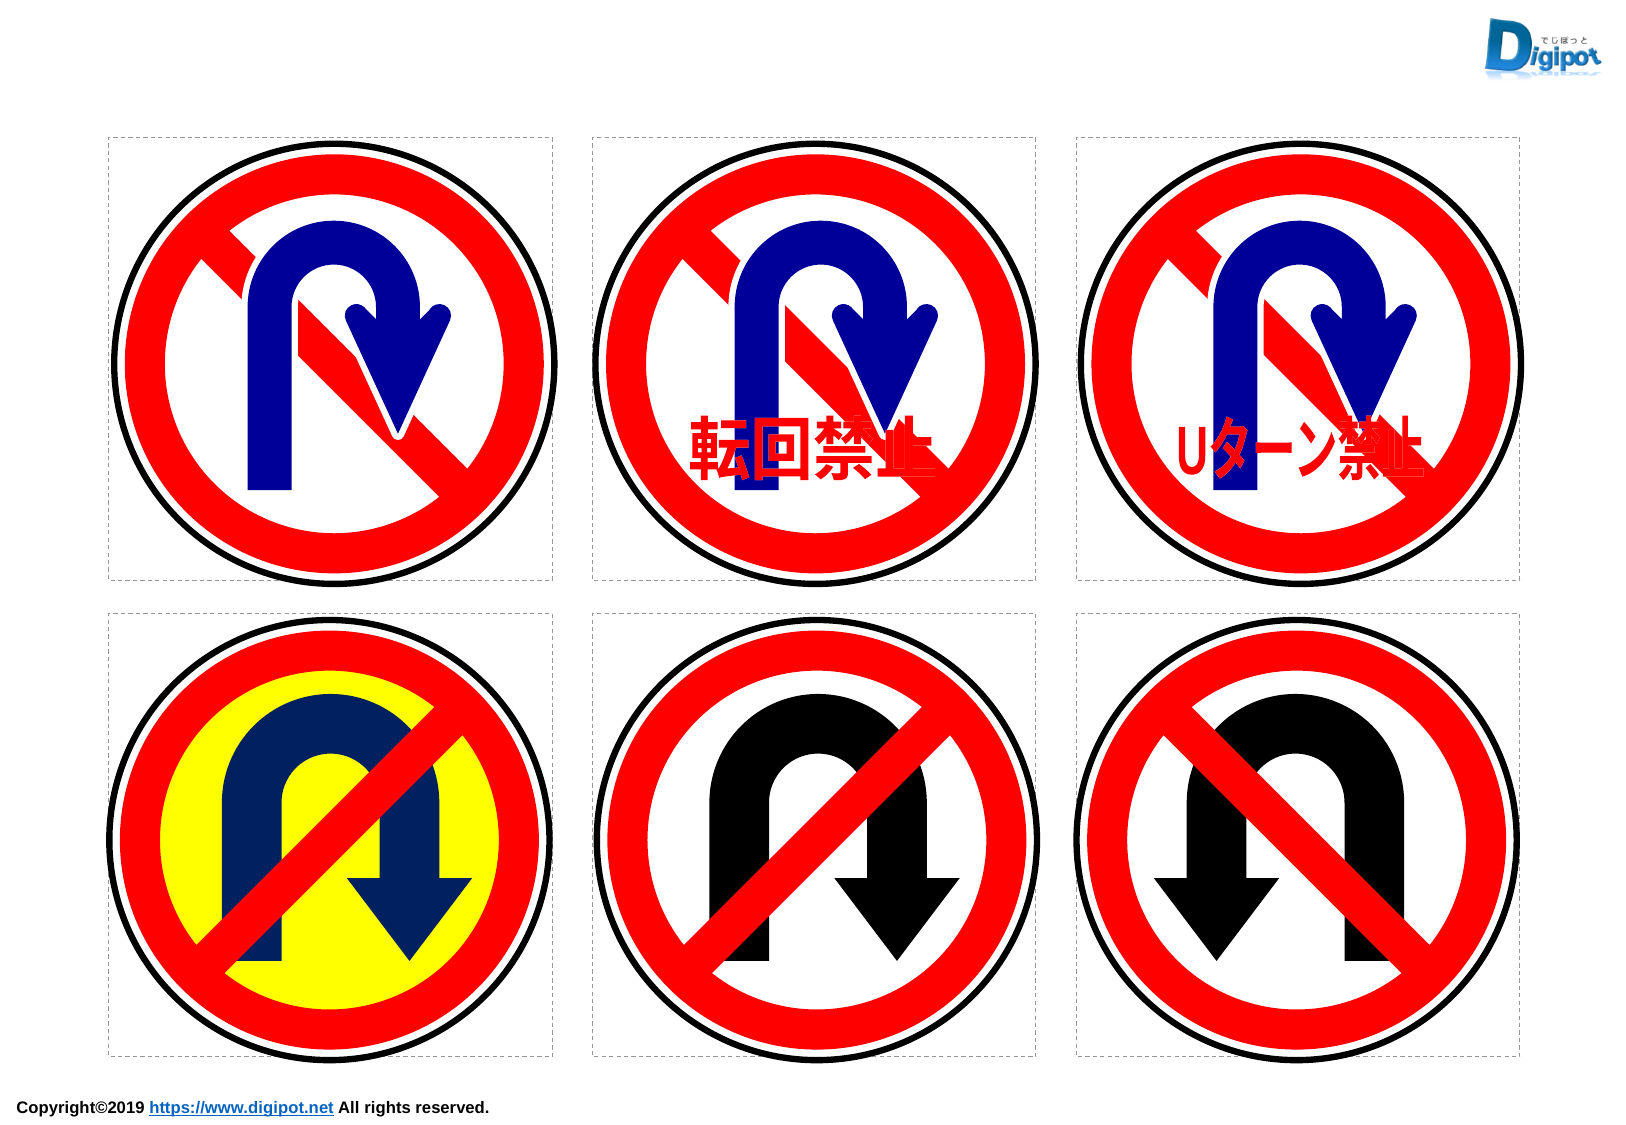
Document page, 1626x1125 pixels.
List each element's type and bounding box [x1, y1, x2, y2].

text_box [592, 140, 1039, 588]
text_box [593, 616, 1041, 1064]
text_box [1077, 140, 1525, 588]
text_box [110, 140, 558, 588]
text_box [106, 616, 553, 1064]
picture [1485, 18, 1602, 82]
text_box [1073, 616, 1520, 1064]
